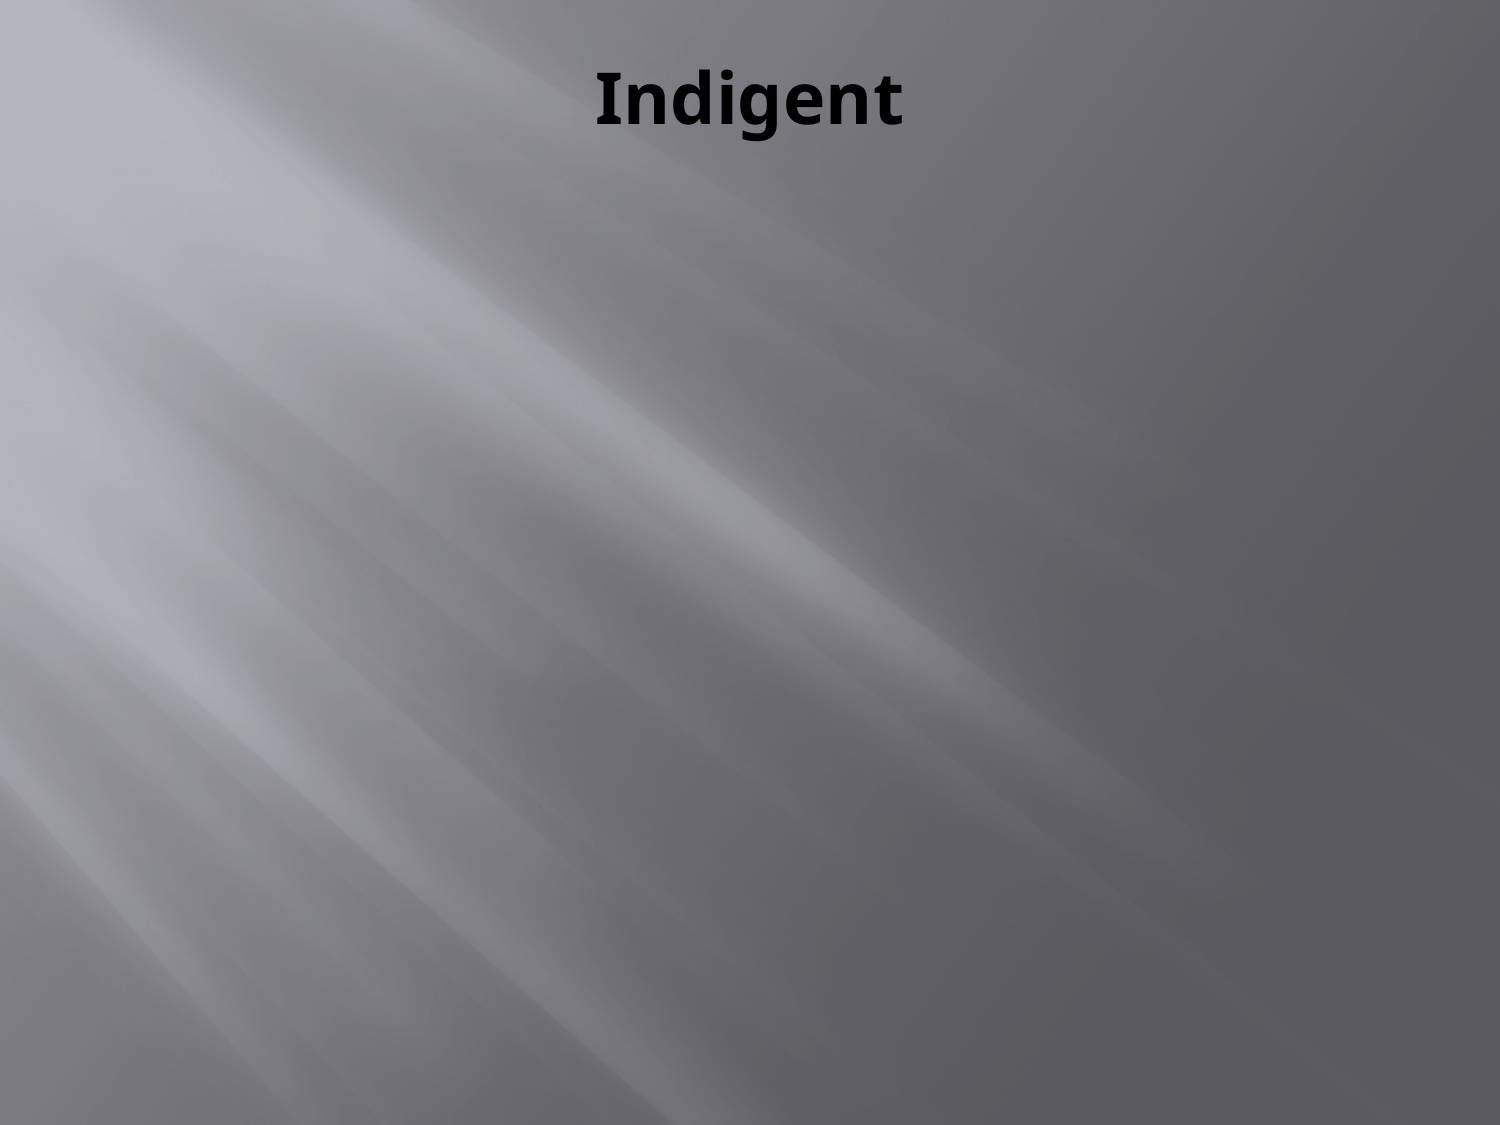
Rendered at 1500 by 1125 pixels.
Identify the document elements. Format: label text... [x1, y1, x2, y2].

title Indigent [75, 45, 1425, 233]
